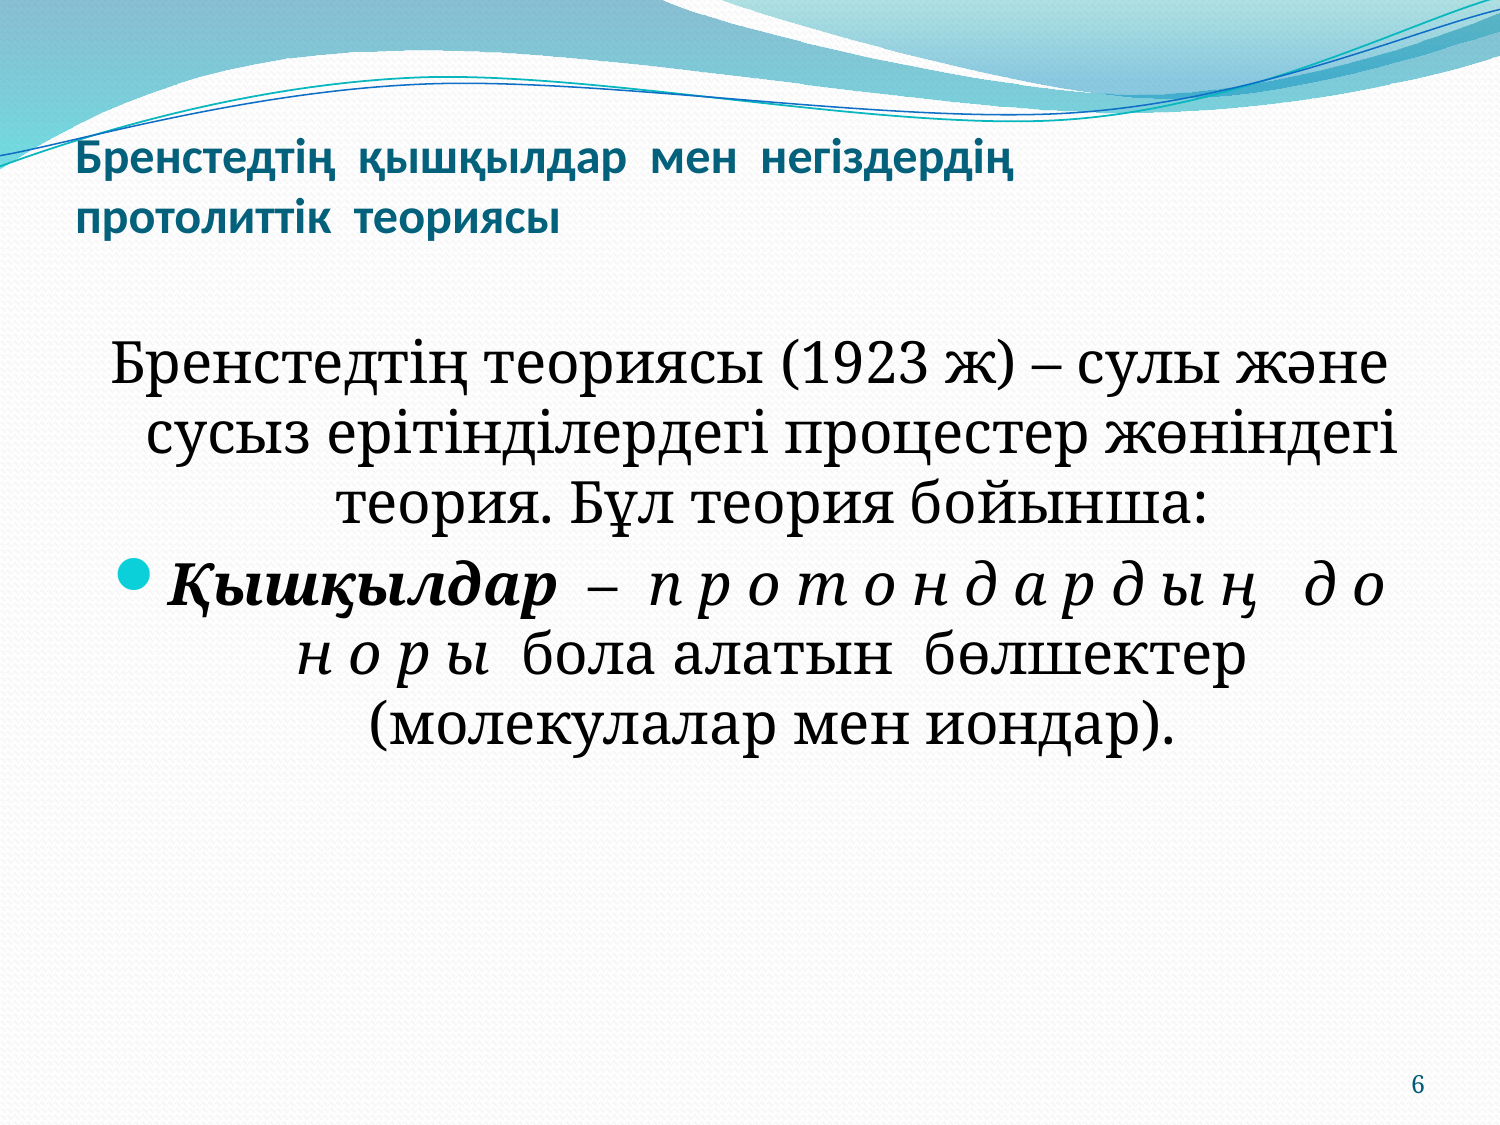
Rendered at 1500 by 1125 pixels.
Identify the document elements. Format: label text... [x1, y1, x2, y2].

list Бренстедтің теориясы (1923 ж) – сулы және сусыз ерітінділердегі процестер жөніндегі теория. Бұл теория бойынша: Қышқылдар – п р о т о н д а р д ы ң д о н о р ы бола алатын бөлшектер (молекулалар мен иондар). [74, 317, 1426, 1038]
slide_number 6 [1299, 1042, 1425, 1103]
title Бренстедтің қышқылдар мен негіздердің протолиттік теориясы [74, 115, 1426, 304]
